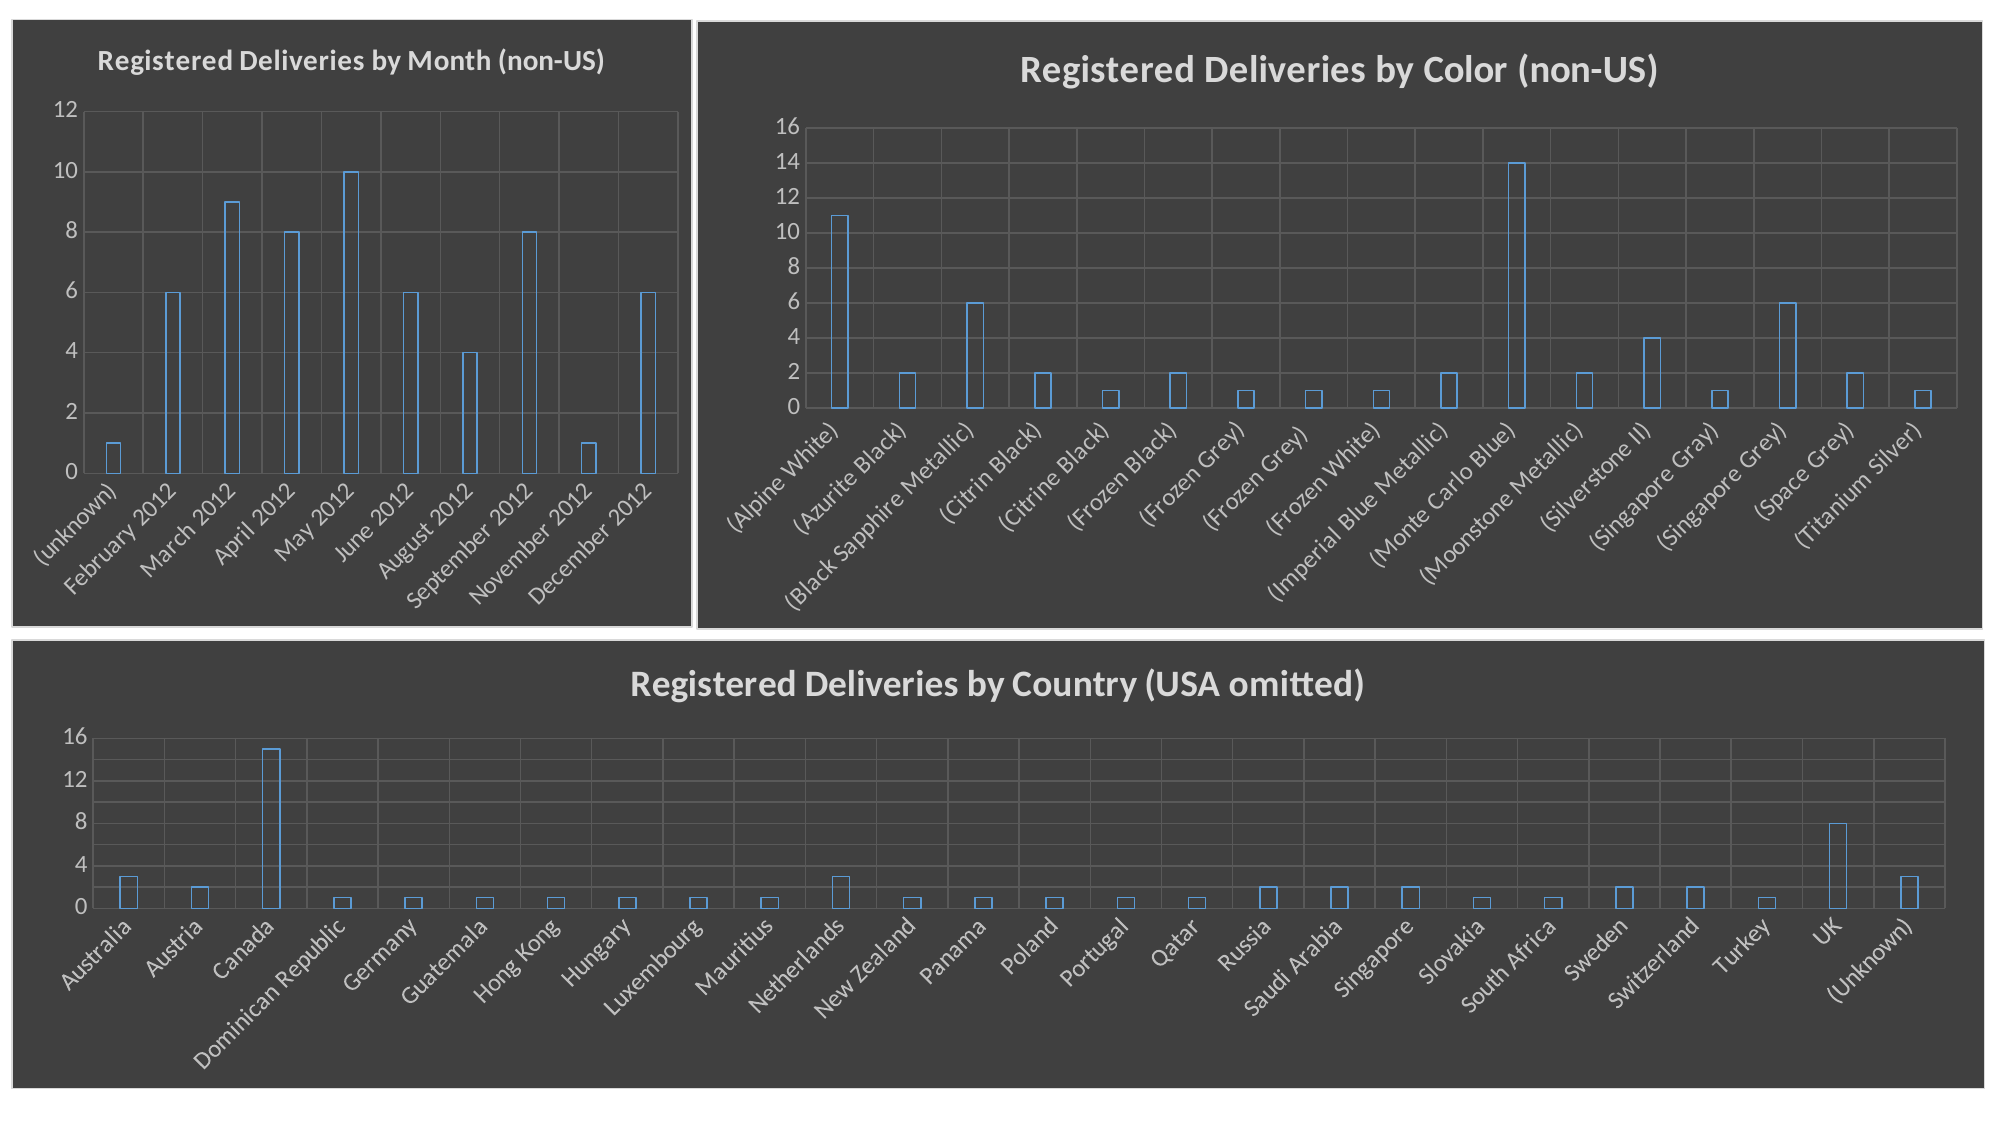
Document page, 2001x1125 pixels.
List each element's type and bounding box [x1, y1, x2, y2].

chart [696, 20, 1984, 630]
chart [11, 18, 693, 628]
chart [11, 639, 1986, 1090]
